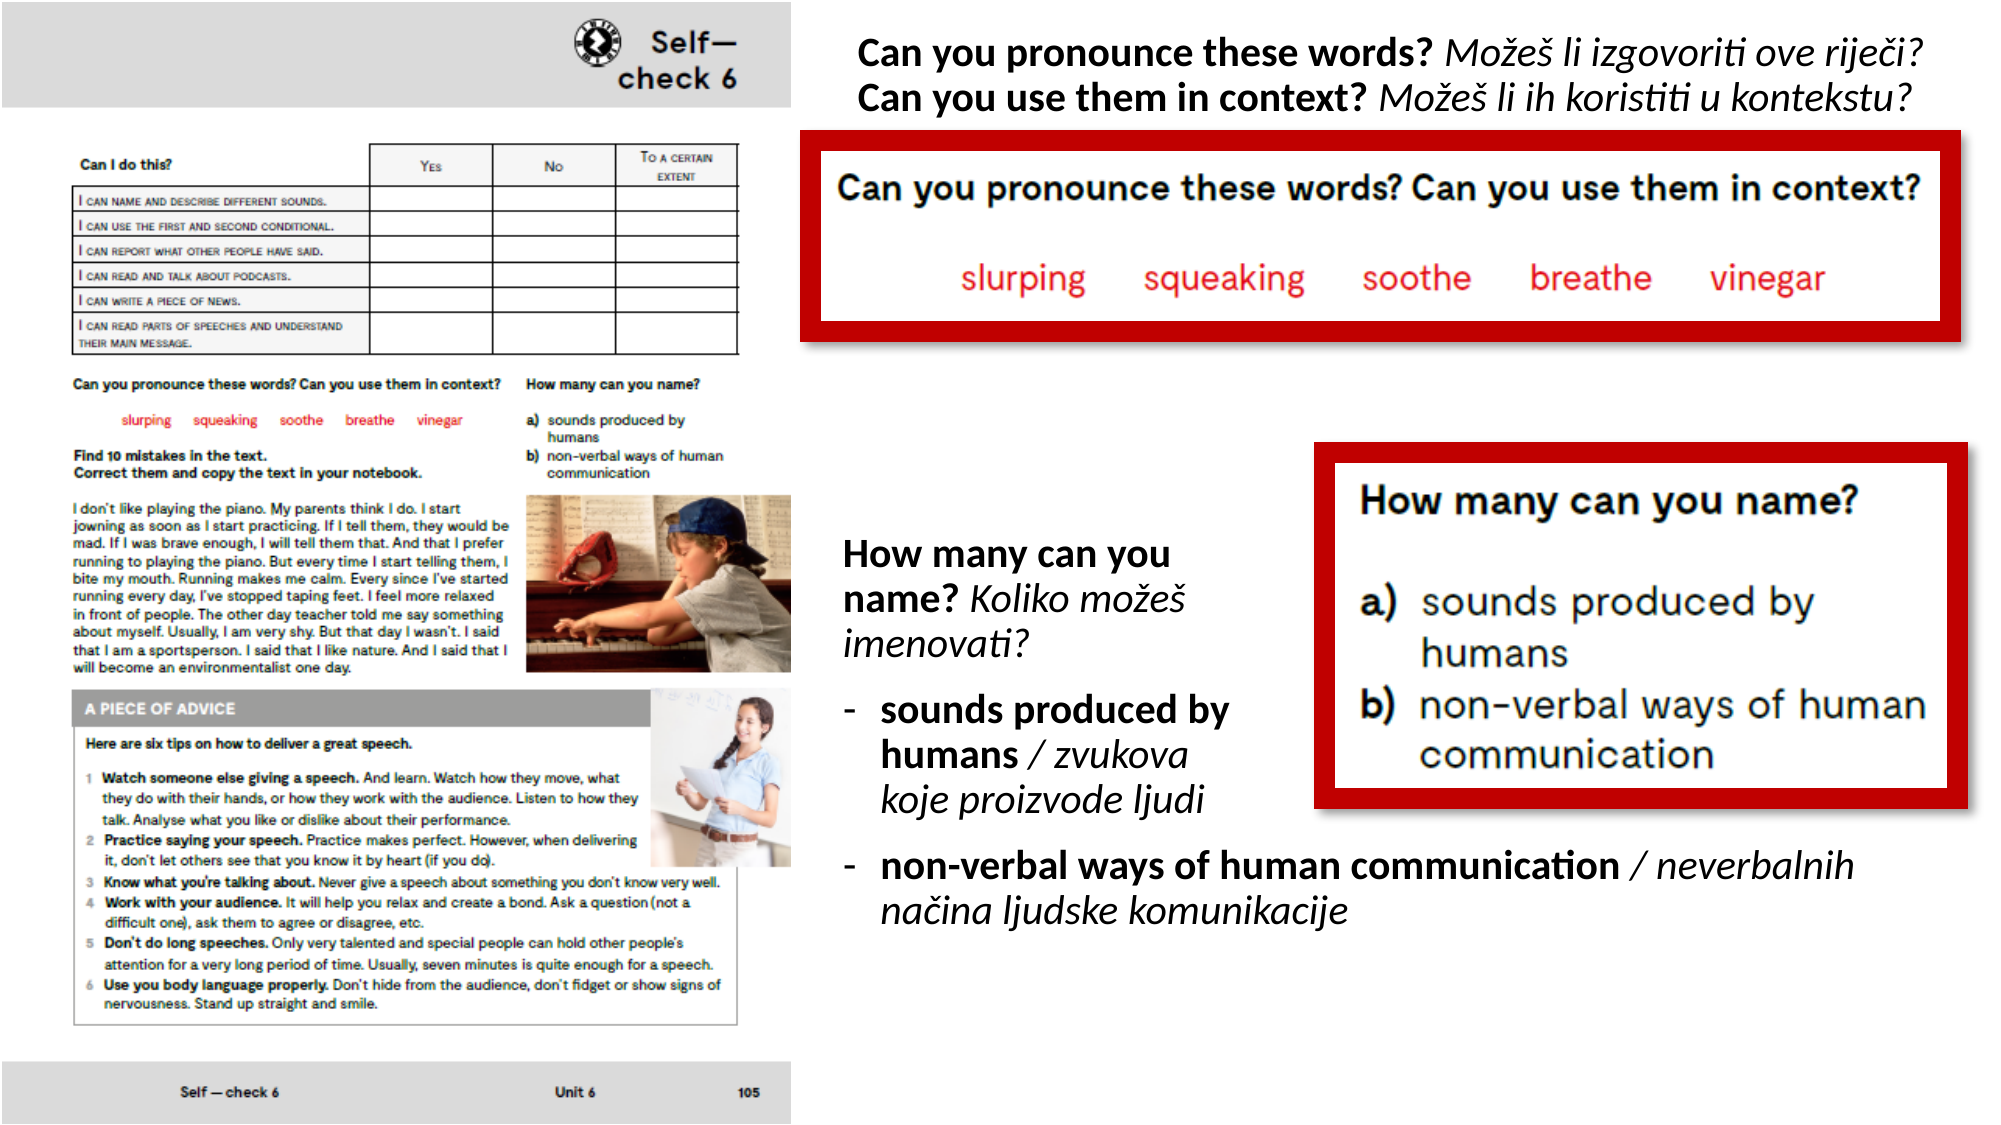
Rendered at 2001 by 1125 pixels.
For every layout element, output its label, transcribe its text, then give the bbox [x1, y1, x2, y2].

text_box How many can you name? Koliko možeš imenovati? sounds produced by humans / zvukova koje proizvode ljudi non-verbal ways of human communication / neverbalnih načina ljudske komunikacije [827, 524, 1988, 1125]
picture [820, 150, 1940, 322]
picture [1334, 463, 1947, 788]
picture [2, 2, 791, 1125]
list Can you pronounce these words? Možeš li izgovoriti ove riječi? Can you use them in context? Možeš li ih koristiti u kontekstu? [842, 23, 2000, 892]
